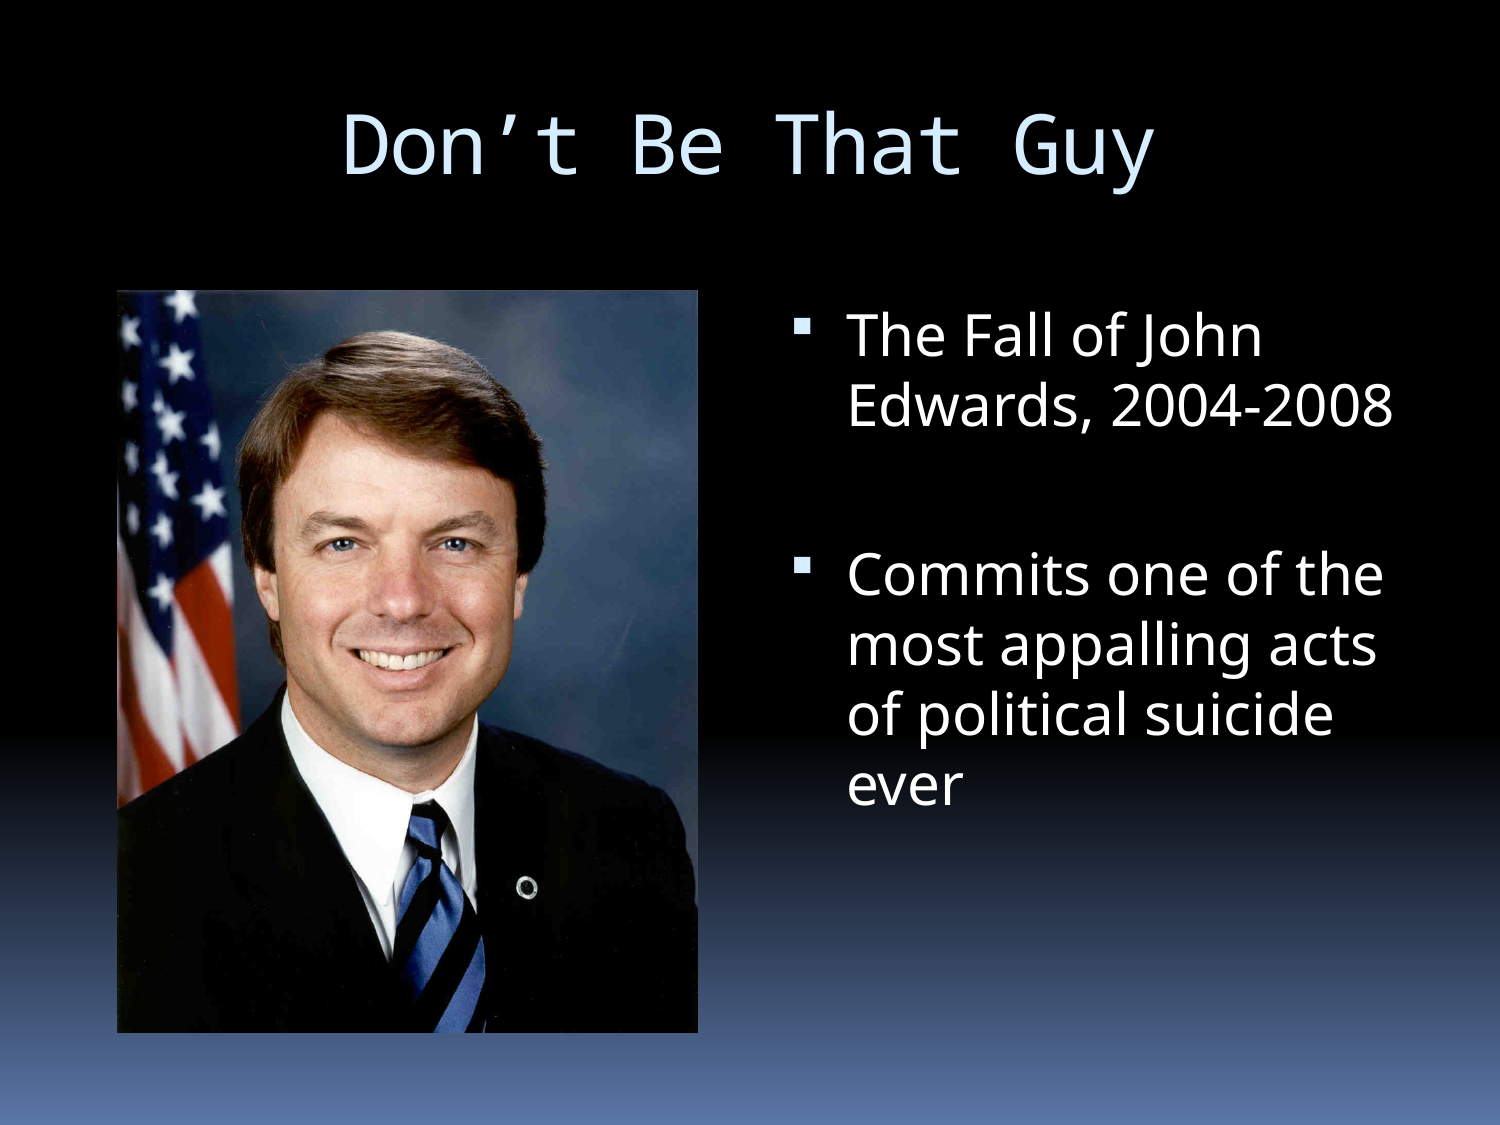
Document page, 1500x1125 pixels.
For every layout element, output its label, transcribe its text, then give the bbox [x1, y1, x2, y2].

list The Fall of John Edwards, 2004-2008 Commits one of the most appalling acts of political suicide ever [763, 290, 1427, 1033]
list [117, 289, 698, 1034]
title Don’t Be That Guy [75, 83, 1425, 234]
